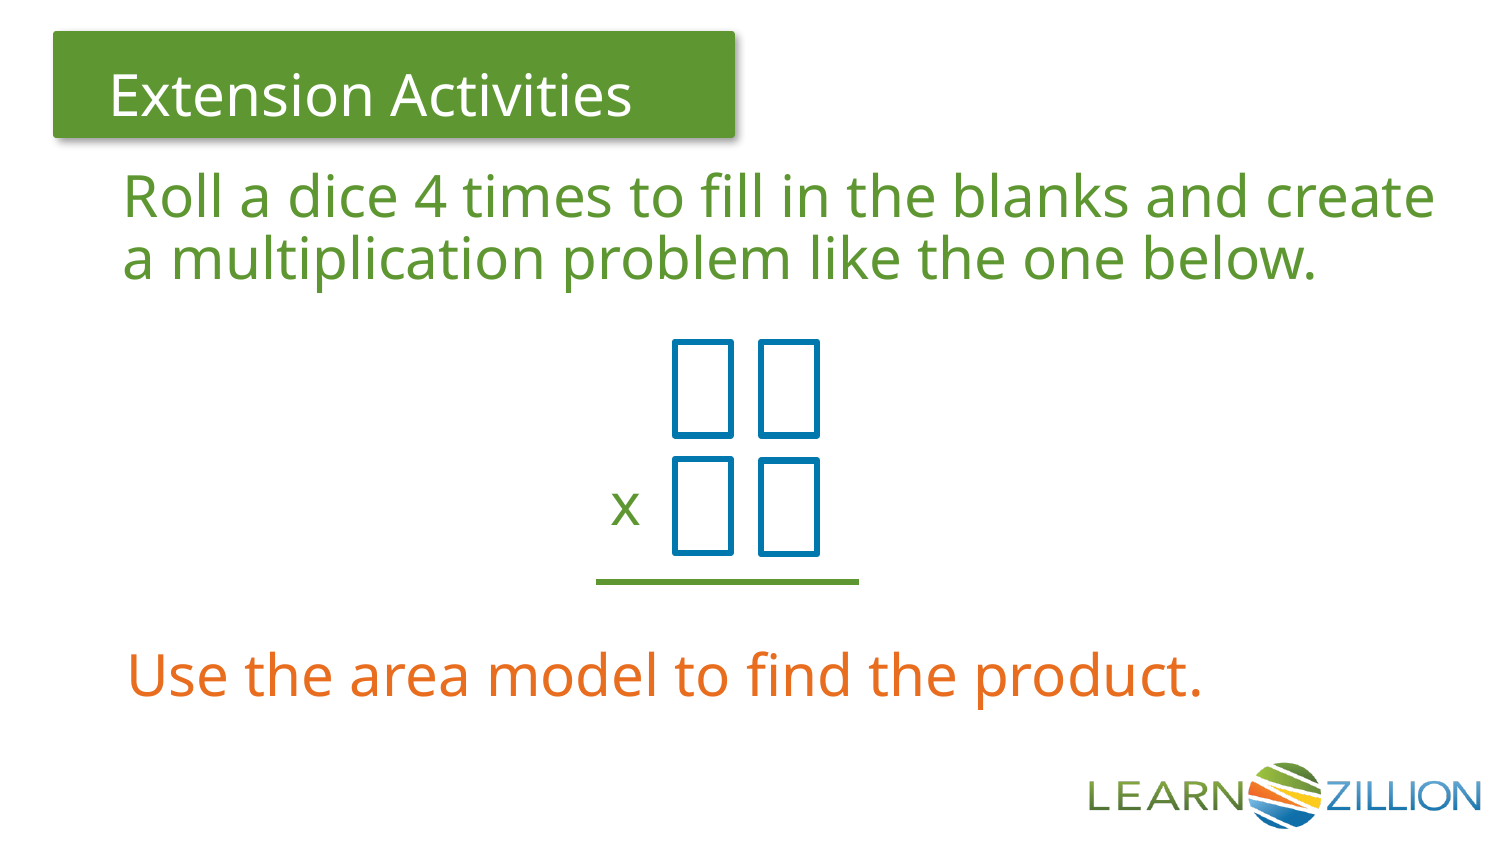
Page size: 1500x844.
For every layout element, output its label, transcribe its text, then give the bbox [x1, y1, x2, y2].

text_box Use the area model to find the product. [111, 639, 1462, 717]
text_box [596, 341, 859, 583]
picture [1087, 759, 1482, 831]
text_box Roll a dice 4 times to fill in the blanks and create a multiplication problem like the one below. [108, 159, 1459, 300]
